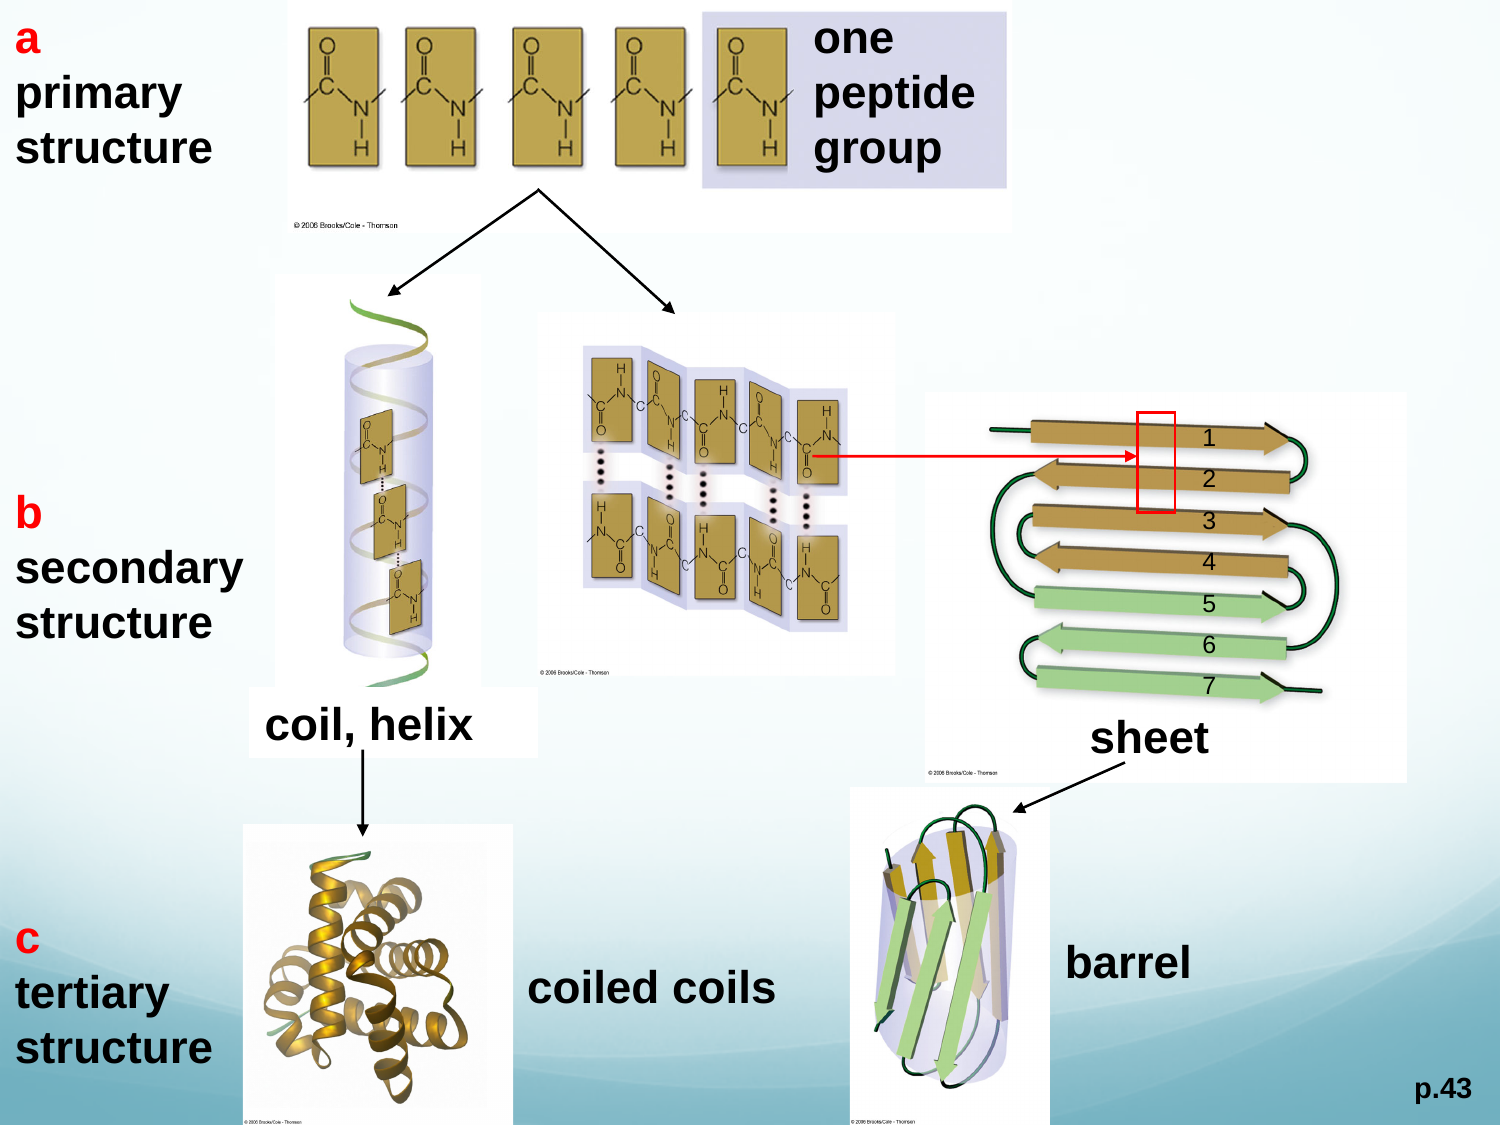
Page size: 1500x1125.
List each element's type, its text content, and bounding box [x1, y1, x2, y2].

text_box c tertiary structure [0, 900, 263, 1080]
text_box barrel [1049, 924, 1413, 995]
text_box [812, 450, 1137, 463]
text_box coil, helix [249, 687, 538, 758]
text_box 1 [1187, 414, 1232, 455]
text_box 3 [1187, 496, 1232, 538]
text_box [242, 824, 514, 1125]
text_box [849, 787, 1050, 1125]
text_box 6 [1187, 625, 1232, 662]
text_box [387, 191, 538, 297]
text_box one peptide group [798, 0, 1061, 180]
text_box [275, 274, 482, 687]
text_box [1137, 412, 1175, 513]
text_box [287, 0, 1013, 233]
text_box [537, 312, 896, 676]
text_box [356, 749, 369, 837]
text_box 7 [1187, 662, 1232, 708]
text_box 5 [1187, 579, 1232, 625]
text_box 2 [1187, 455, 1232, 496]
text_box [924, 392, 1407, 783]
text_box a primary structure [0, 0, 263, 180]
text_box [1012, 762, 1126, 814]
text_box sheet [1074, 699, 1238, 770]
text_box [537, 188, 676, 315]
text_box p.43 [1399, 1062, 1488, 1113]
text_box b secondary structure [0, 474, 263, 655]
text_box coiled coils [512, 950, 875, 1020]
text_box 4 [1187, 538, 1232, 579]
